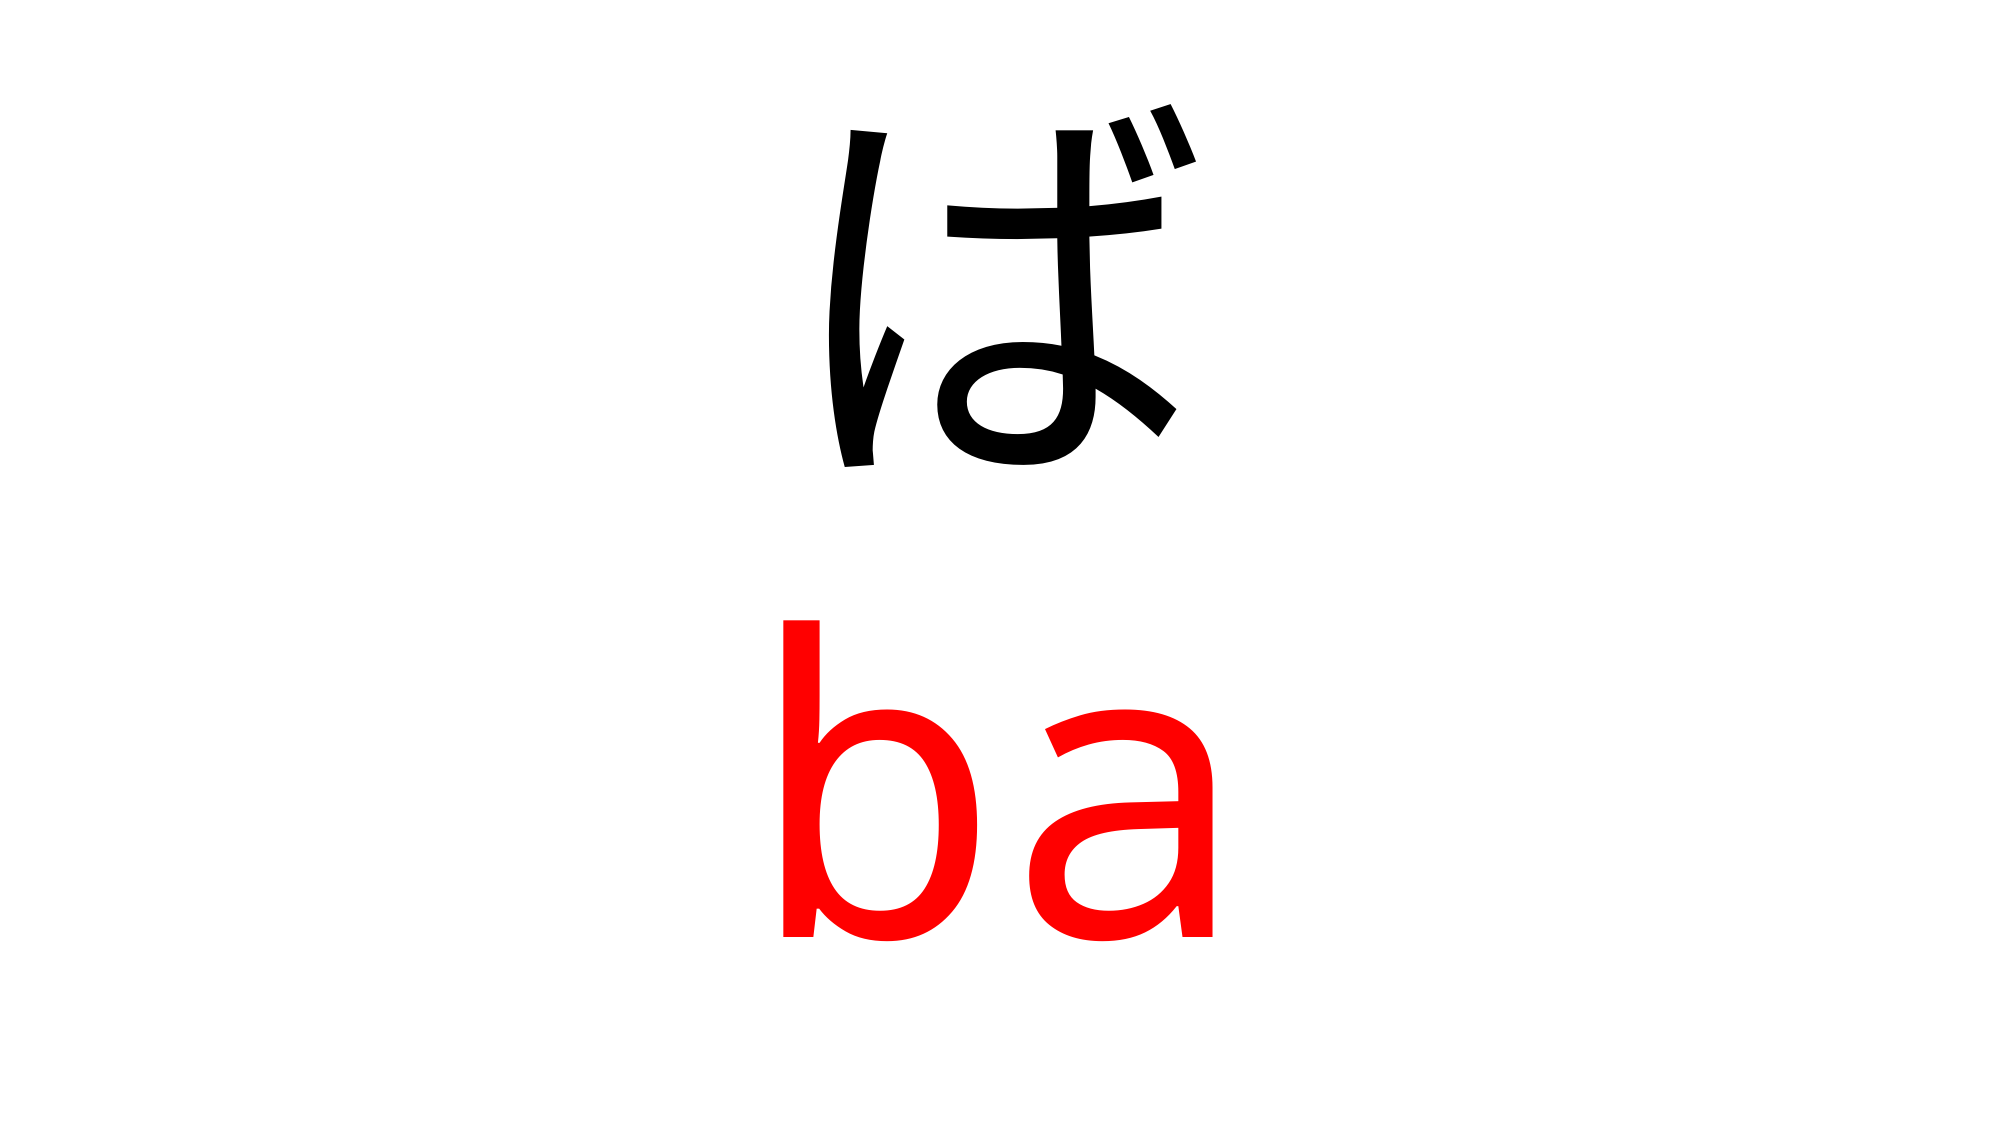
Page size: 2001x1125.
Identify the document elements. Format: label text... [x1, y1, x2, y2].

title ば [249, 71, 1750, 545]
text_box ba [249, 562, 1750, 1036]
